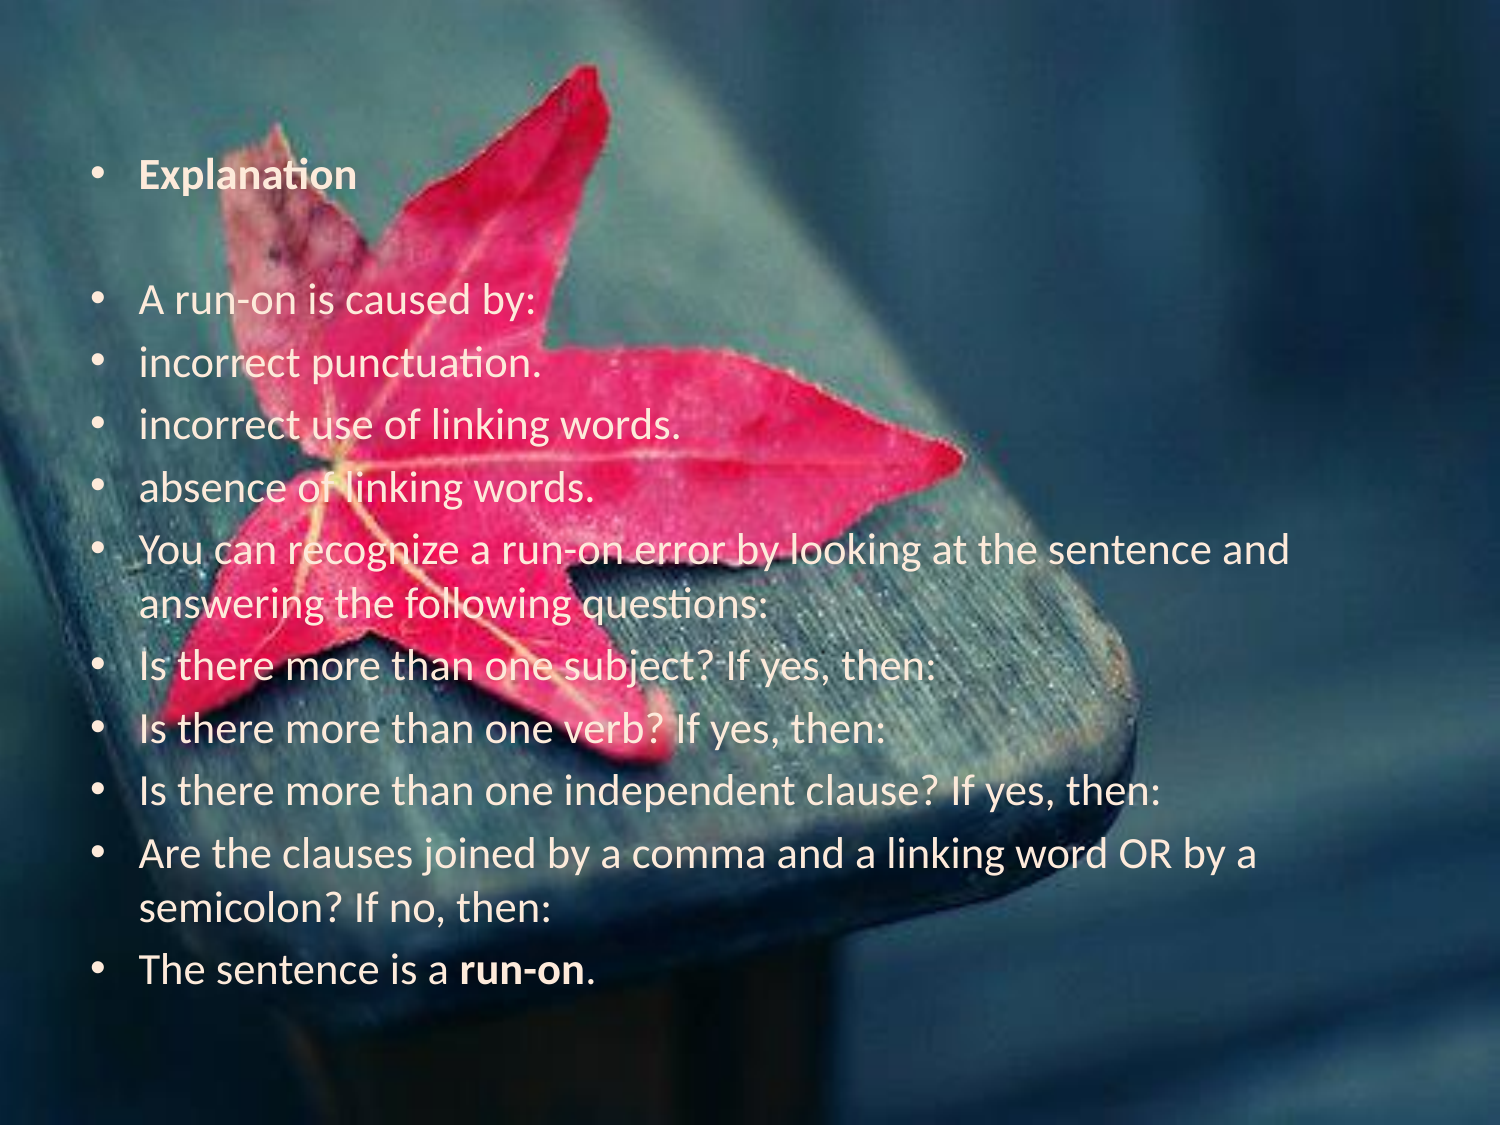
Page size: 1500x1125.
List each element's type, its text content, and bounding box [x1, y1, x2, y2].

picture [0, 0, 1500, 1125]
list Explanation A run-on is caused by: incorrect punctuation. incorrect use of linking words. absence of linking words. You can recognize a run-on error by looking at the sentence and answering the following questions: Is there more than one subject? If yes, then: Is there more than one verb? If yes, then: Is there more than one independent clause? If yes, then: Are the clauses joined by a comma and a linking word OR by a semicolon? If no, then: The sentence is a run-on. [75, 137, 1425, 1005]
